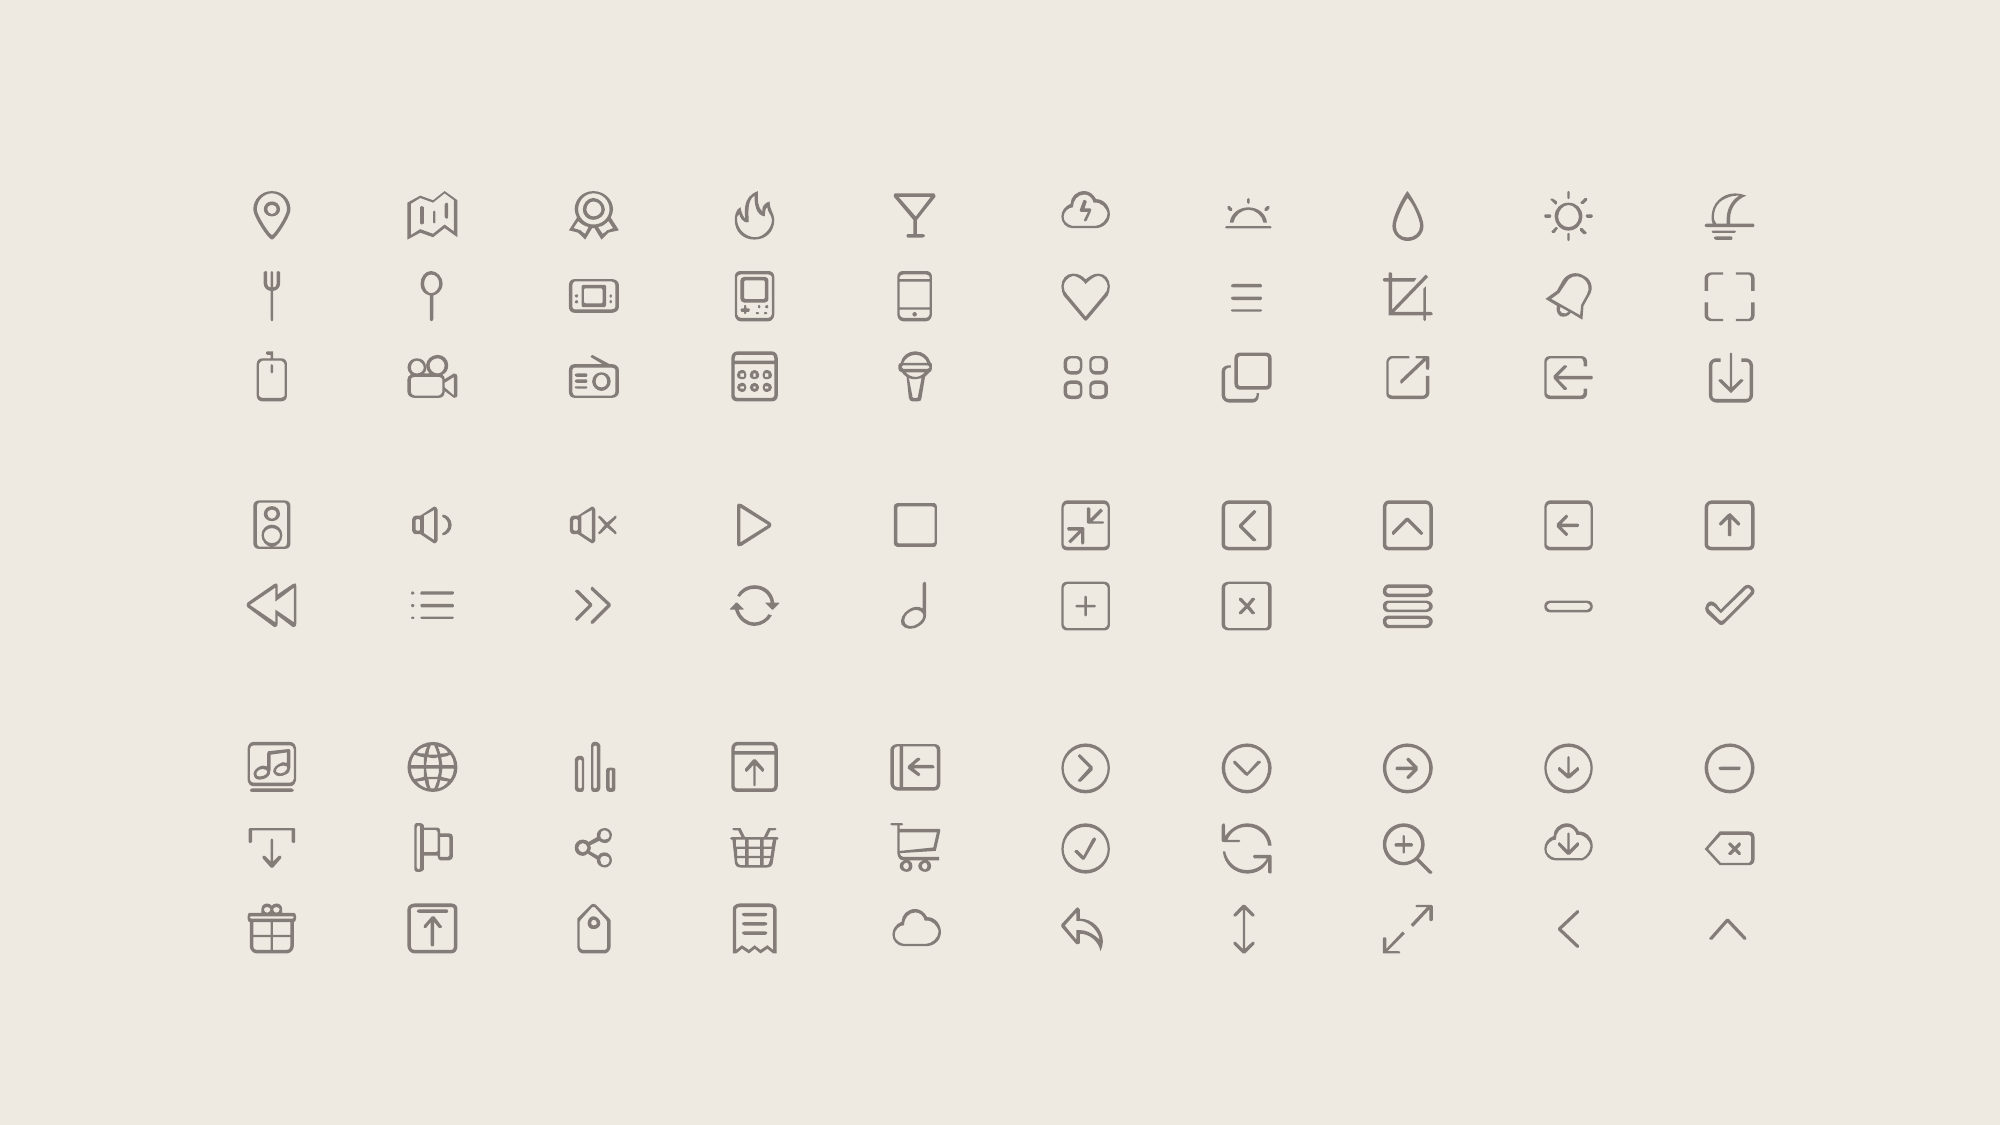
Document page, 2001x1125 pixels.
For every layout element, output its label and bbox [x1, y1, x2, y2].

text_box [1392, 191, 1424, 242]
text_box [1580, 198, 1588, 204]
text_box [1735, 302, 1755, 322]
text_box [890, 744, 941, 791]
text_box [248, 828, 296, 844]
text_box [262, 838, 282, 868]
text_box [414, 823, 453, 872]
text_box [1544, 356, 1588, 400]
text_box [420, 603, 454, 608]
text_box [1382, 500, 1433, 551]
text_box [568, 354, 619, 398]
text_box [1221, 365, 1259, 403]
text_box [568, 191, 619, 240]
text_box [1544, 500, 1593, 551]
text_box [1709, 918, 1747, 940]
text_box [1713, 236, 1733, 240]
text_box [893, 193, 936, 238]
text_box [420, 271, 443, 322]
text_box [1061, 500, 1110, 551]
text_box [734, 191, 775, 240]
text_box [591, 741, 601, 792]
text_box [1382, 584, 1433, 598]
text_box [1382, 743, 1433, 794]
text_box [246, 583, 297, 628]
text_box [407, 191, 458, 240]
text_box [420, 591, 454, 595]
text_box [897, 271, 932, 322]
text_box [1229, 207, 1267, 223]
text_box [1544, 823, 1593, 861]
text_box [1708, 358, 1754, 403]
text_box [1704, 831, 1755, 866]
text_box [575, 589, 593, 621]
text_box [1222, 851, 1272, 874]
text_box [890, 823, 941, 872]
text_box [253, 500, 291, 549]
text_box [568, 279, 619, 313]
text_box [1061, 581, 1110, 631]
text_box [263, 271, 281, 322]
text_box [1234, 352, 1272, 390]
text_box [590, 586, 611, 624]
text_box [1544, 743, 1593, 794]
text_box [1382, 823, 1433, 874]
text_box [1410, 904, 1433, 927]
text_box [1382, 615, 1433, 629]
text_box [1382, 272, 1433, 322]
text_box [256, 351, 287, 402]
text_box [247, 903, 297, 954]
text_box [574, 755, 585, 792]
text_box [1704, 500, 1755, 551]
text_box [407, 354, 458, 398]
text_box [1233, 904, 1255, 954]
text_box [247, 741, 297, 787]
text_box [574, 828, 612, 868]
text_box [1061, 907, 1103, 952]
text_box [898, 351, 932, 402]
text_box [731, 351, 778, 402]
text_box [731, 741, 778, 792]
text_box [1553, 365, 1593, 390]
text_box [442, 514, 452, 536]
text_box [1704, 743, 1755, 794]
text_box [732, 903, 777, 954]
text_box [407, 741, 458, 792]
text_box [729, 602, 772, 626]
text_box [1550, 198, 1557, 205]
text_box [1558, 910, 1579, 948]
text_box [737, 585, 780, 610]
text_box [1061, 823, 1110, 874]
text_box [1230, 283, 1263, 288]
text_box [1063, 356, 1083, 375]
text_box [1735, 272, 1755, 291]
text_box [1221, 823, 1272, 846]
text_box [598, 515, 617, 535]
text_box [1386, 356, 1430, 400]
text_box [1063, 380, 1083, 400]
text_box [1230, 296, 1263, 301]
text_box [730, 828, 779, 868]
text_box [1221, 743, 1272, 794]
text_box [1221, 581, 1272, 631]
text_box [737, 503, 772, 547]
text_box [1061, 191, 1110, 229]
text_box [1551, 202, 1583, 233]
text_box [1544, 600, 1593, 613]
text_box [1704, 302, 1724, 322]
text_box [1221, 500, 1272, 551]
text_box [1061, 743, 1110, 794]
text_box [577, 903, 611, 954]
text_box [253, 191, 291, 240]
text_box [893, 503, 937, 547]
text_box [249, 788, 294, 792]
text_box [900, 581, 927, 629]
text_box [1704, 272, 1724, 291]
text_box [1382, 600, 1433, 613]
text_box [1382, 931, 1405, 954]
text_box [1718, 352, 1744, 394]
text_box [407, 903, 458, 954]
text_box [1061, 273, 1110, 321]
text_box [569, 506, 596, 544]
text_box [412, 506, 438, 544]
text_box [1089, 380, 1108, 400]
text_box [734, 271, 775, 322]
text_box [892, 908, 941, 947]
text_box [1704, 193, 1755, 228]
text_box [1545, 273, 1592, 320]
text_box [1580, 228, 1587, 235]
text_box [1089, 356, 1108, 375]
text_box [1705, 584, 1755, 626]
text_box [606, 767, 616, 792]
